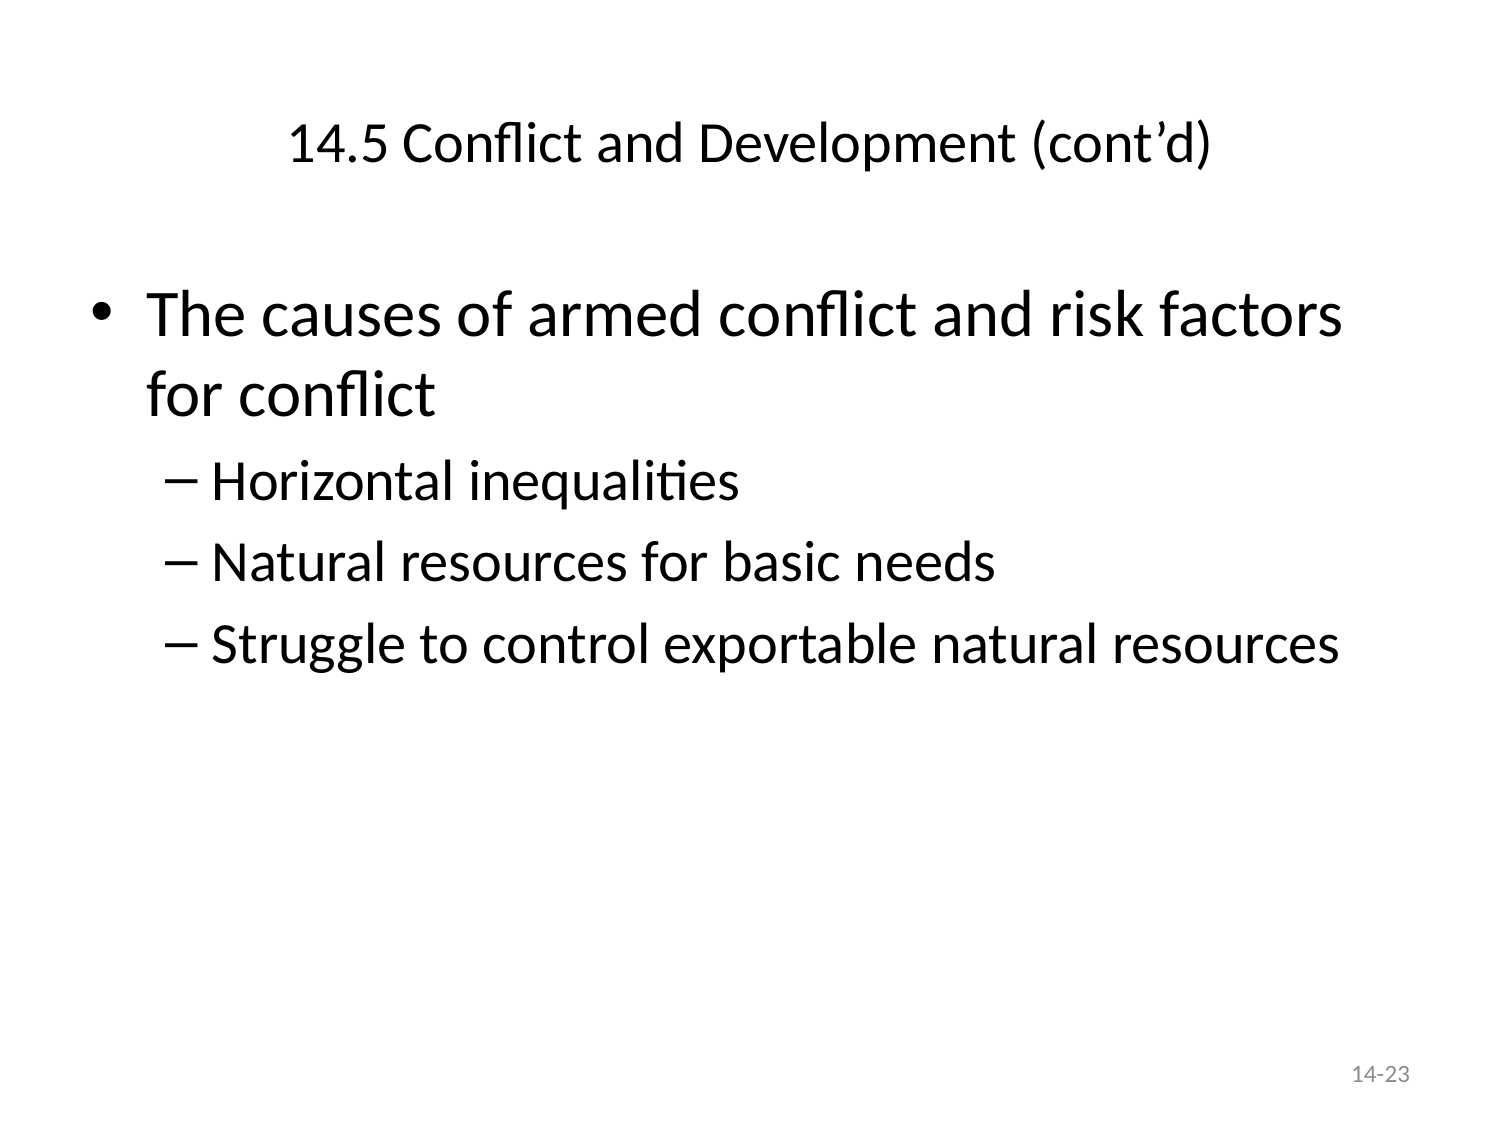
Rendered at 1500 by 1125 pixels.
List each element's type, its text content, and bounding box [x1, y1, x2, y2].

list The causes of armed conflict and risk factors for conflict Horizontal inequalities Natural resources for basic needs Struggle to control exportable natural resources [75, 262, 1425, 1005]
title 14.5 Conflict and Development (cont’d) [75, 45, 1425, 233]
slide_number 14-23 [1074, 1042, 1425, 1103]
